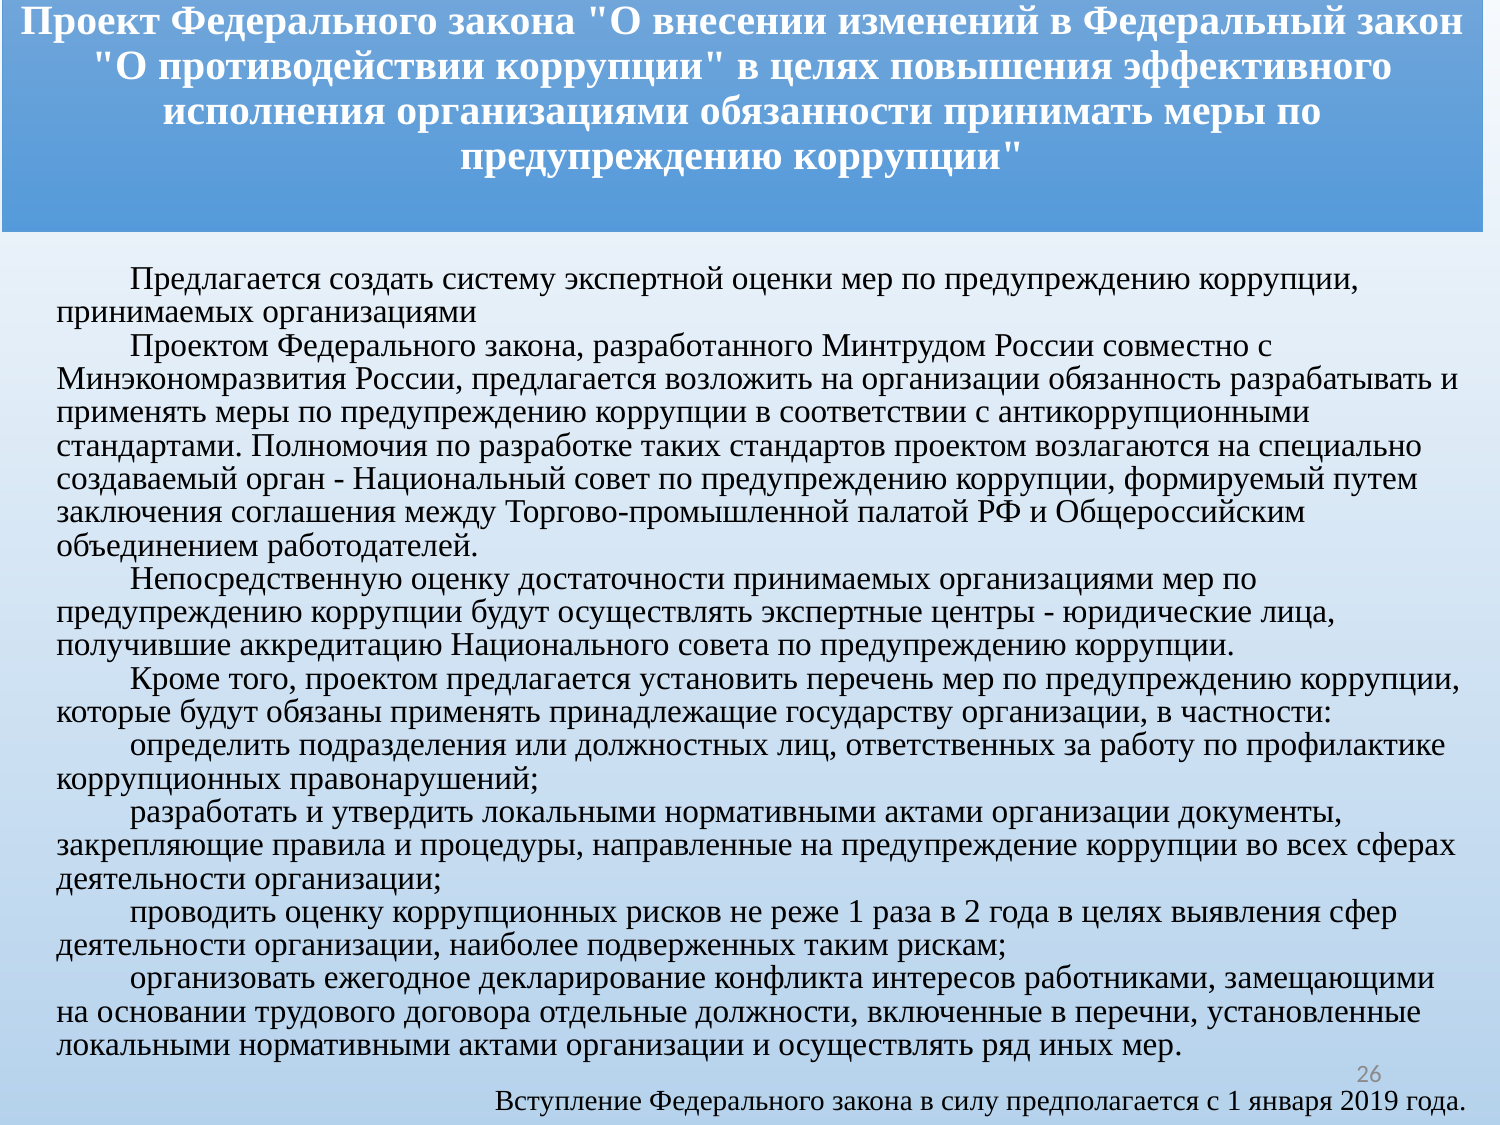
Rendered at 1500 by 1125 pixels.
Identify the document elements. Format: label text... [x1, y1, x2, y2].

slide_number 26 [1059, 1042, 1397, 1103]
list Предлагается создать систему экспертной оценки мер по предупреждению коррупции, принимаемых организациями Проектом Федерального закона, разработанного Минтрудом России совместно с Минэкономразвития России, предлагается возложить на организации обязанность разрабатывать и применять меры по предупреждению коррупции в соответствии с антикоррупционными стандартами. Полномочия по разработке таких стандартов проектом возлагаются на специально создаваемый орган - Национальный совет по предупреждению коррупции, формируемый путем заключения соглашения между Торгово-промышленной палатой РФ и Общероссийским объединением работодателей. Непосредственную оценку достаточности принимаемых организациями мер по предупреждению коррупции будут осуществлять экспертные центры - юридические лица, получившие аккредитацию Национального совета по предупреждению коррупции. Кроме того, проектом предлагается установить перечень мер по предупреждению коррупции, которые будут обязаны применять принадлежащие государству организации, в частности: определить подразделения или должностных лиц, ответственных за работу по профилактике коррупционных правонарушений; разработать и утвердить локальными нормативными актами организации документы, закрепляющие правила и процедуры, направленные на предупреждение коррупции во всех сферах деятельности организации; проводить оценку коррупционных рисков не реже 1 раза в 2 года в целях выявления сфер деятельности организации, наиболее подверженных таким рискам; организовать ежегодное декларирование конфликта интересов работниками, замещающими на основании трудового договора отдельные должности, включенные в перечни, установленные локальными нормативными актами организации и осуществлять ряд иных мер. Вступление Федерального закона в силу предполагается с 1 января 2019 года. [41, 255, 1483, 905]
title Проект Федерального закона "О внесении изменений в Федеральный закон "О противодействии коррупции" в целях повышения эффективного исполнения организациями обязанности принимать меры по предупреждению коррупции" [2, 0, 1483, 232]
